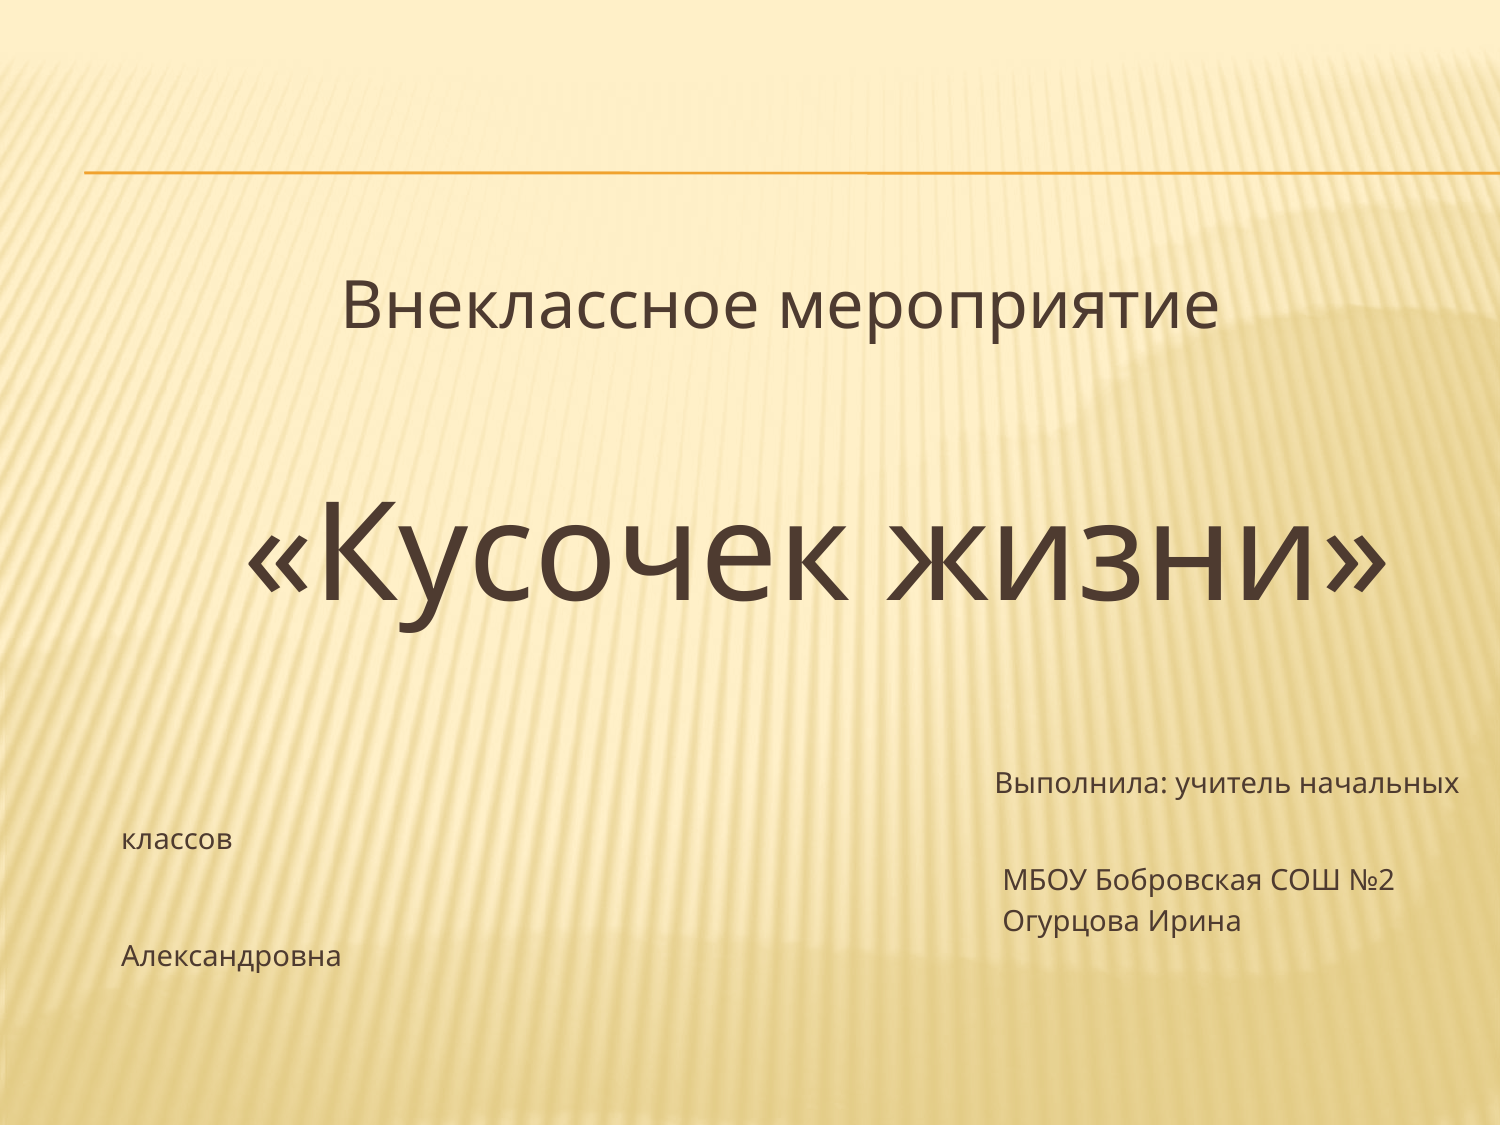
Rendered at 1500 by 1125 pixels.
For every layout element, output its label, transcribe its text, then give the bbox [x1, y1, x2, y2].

list Внеклассное мероприятие «Кусочек жизни» Выполнила: учитель начальных классов МБОУ Бобровская СОШ №2 Огурцова Ирина Александровна [50, 254, 1475, 998]
